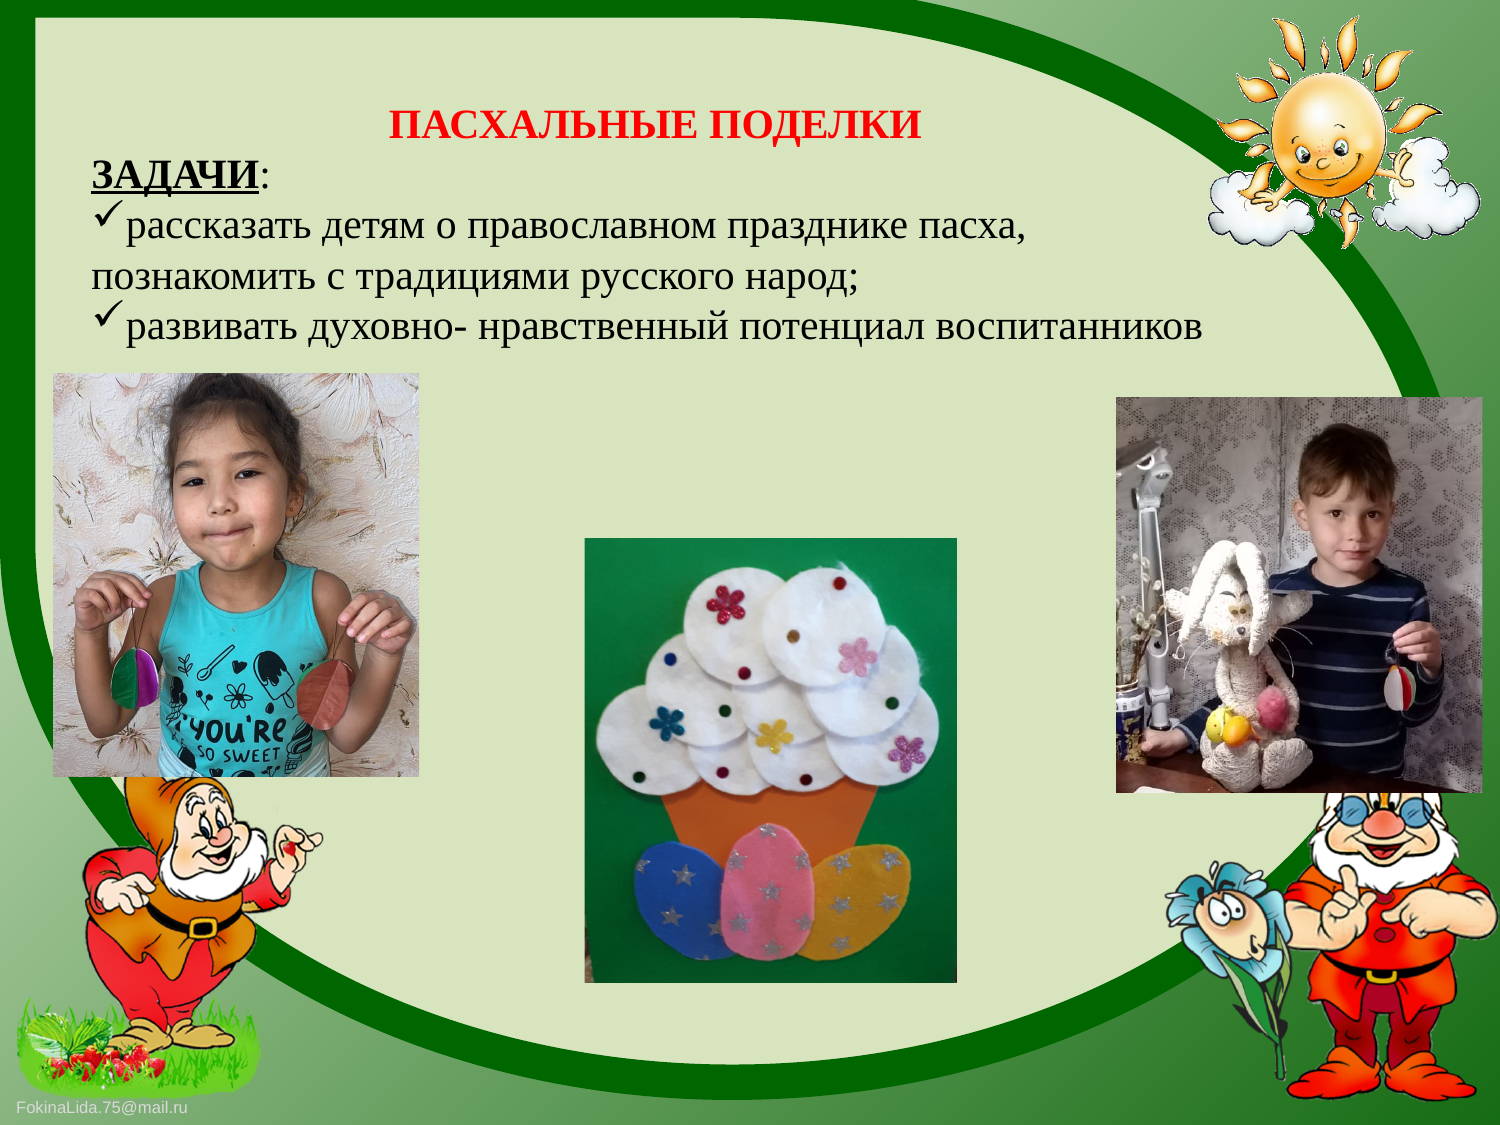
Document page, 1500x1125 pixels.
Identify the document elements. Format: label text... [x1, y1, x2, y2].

text_box ПАСХАЛЬНЫЕ ПОДЕЛКИ ЗАДАЧИ: рассказать детям о православном празднике пасха, познакомить с традициями русского народ; развивать духовно- нравственный потенциал воспитанников [76, 89, 1235, 405]
picture [17, 373, 420, 1101]
picture [584, 538, 958, 984]
picture [1198, 0, 1500, 257]
picture [1115, 396, 1500, 1104]
